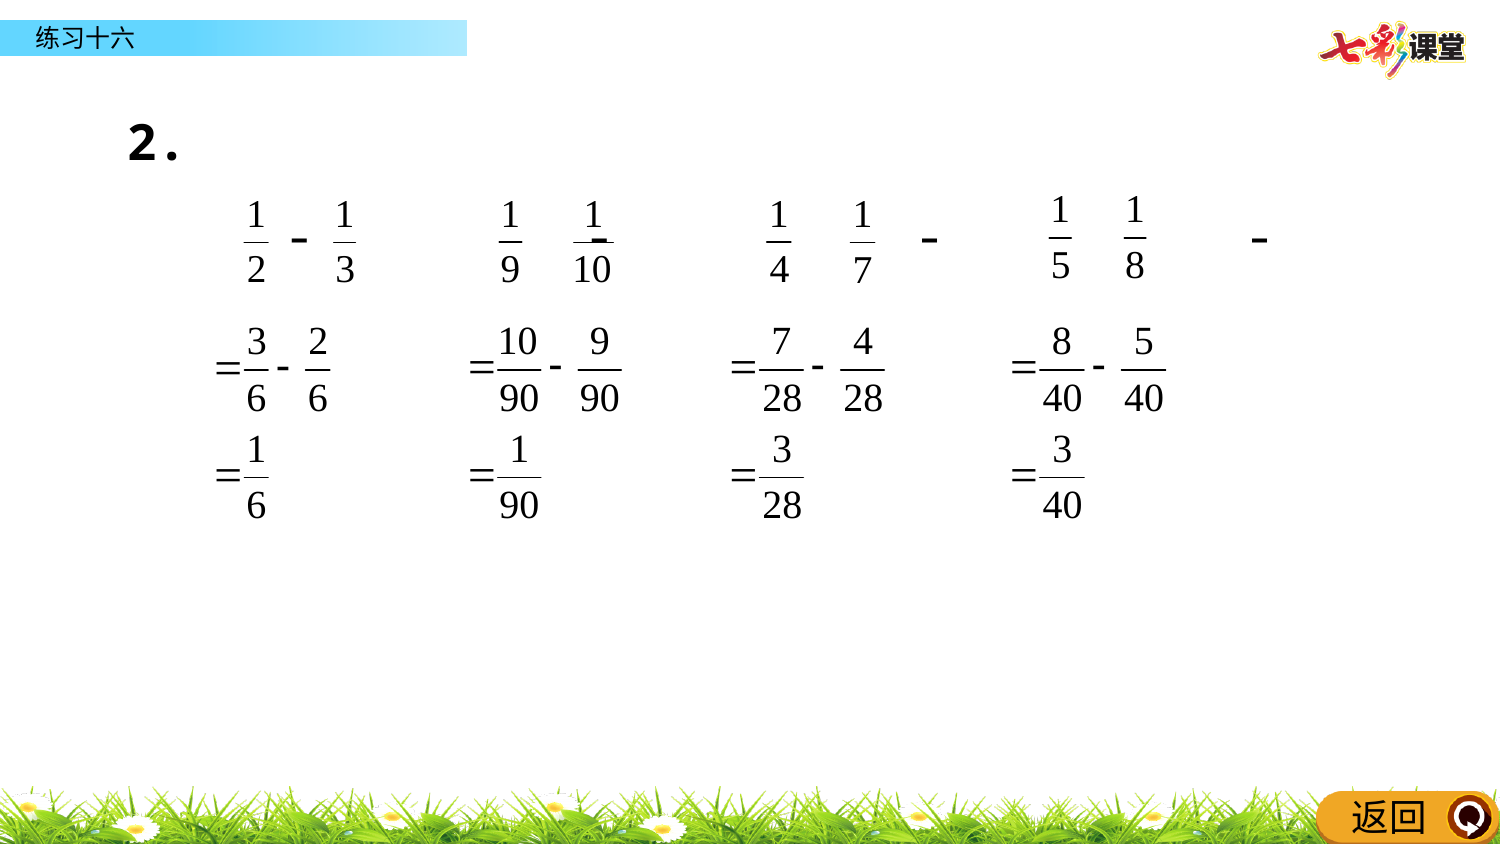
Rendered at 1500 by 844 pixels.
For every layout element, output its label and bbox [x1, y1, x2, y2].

picture [0, 786, 1500, 844]
picture [1316, 20, 1468, 80]
text_box [111, 102, 1472, 293]
text_box [459, 314, 631, 529]
text_box [1001, 314, 1176, 529]
text_box [206, 315, 337, 529]
text_box [721, 314, 892, 529]
